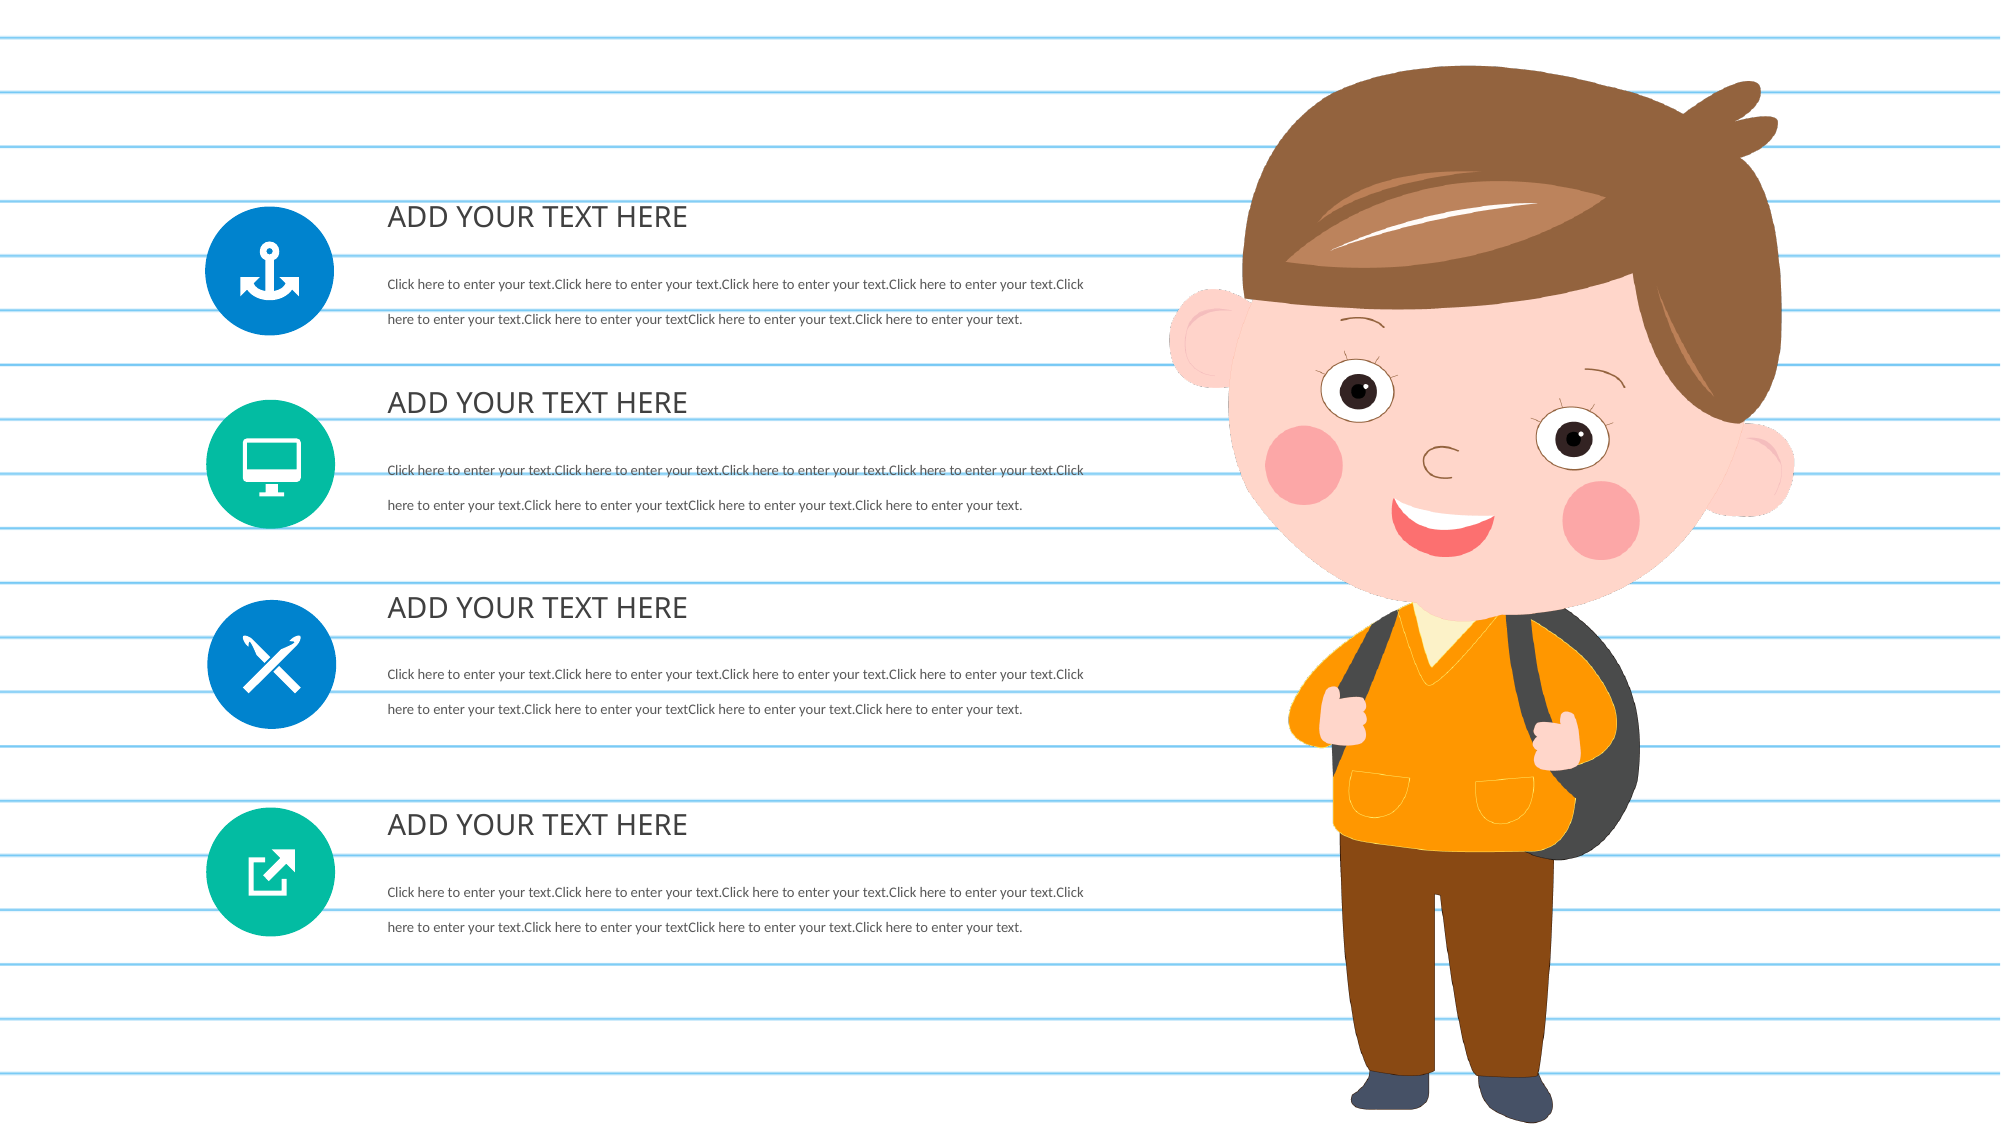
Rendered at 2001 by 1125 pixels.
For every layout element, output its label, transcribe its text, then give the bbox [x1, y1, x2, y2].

text_box [207, 599, 337, 729]
text_box ADD YOUR TEXT HERE [372, 581, 846, 632]
text_box Click here to enter your text.Click here to enter your text.Click here to enter your text.Click here to enter your text.Click here to enter your text.Click here to enter your textClick here to enter your text.Click here to enter your text. [372, 857, 928, 943]
text_box ADD YOUR TEXT HERE [372, 377, 846, 427]
text_box [205, 206, 334, 336]
text_box Click here to enter your text.Click here to enter your text.Click here to enter your text.Click here to enter your text.Click here to enter your text.Click here to enter your textClick here to enter your text.Click here to enter your text. [372, 436, 928, 521]
text_box Click here to enter your text.Click here to enter your text.Click here to enter your text.Click here to enter your text.Click here to enter your text.Click here to enter your textClick here to enter your text.Click here to enter your text. [372, 640, 928, 725]
text_box [263, 849, 295, 882]
text_box [242, 635, 301, 694]
picture [0, 0, 2001, 1125]
text_box [240, 241, 299, 301]
text_box ADD YOUR TEXT HERE [372, 191, 846, 241]
text_box [248, 857, 287, 896]
text_box [206, 399, 336, 529]
text_box ADD YOUR TEXT HERE [372, 798, 846, 849]
text_box [206, 807, 336, 937]
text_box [242, 438, 301, 497]
text_box Click here to enter your text.Click here to enter your text.Click here to enter your text.Click here to enter your text.Click here to enter your text.Click here to enter your textClick here to enter your text.Click here to enter your text. [372, 249, 928, 335]
